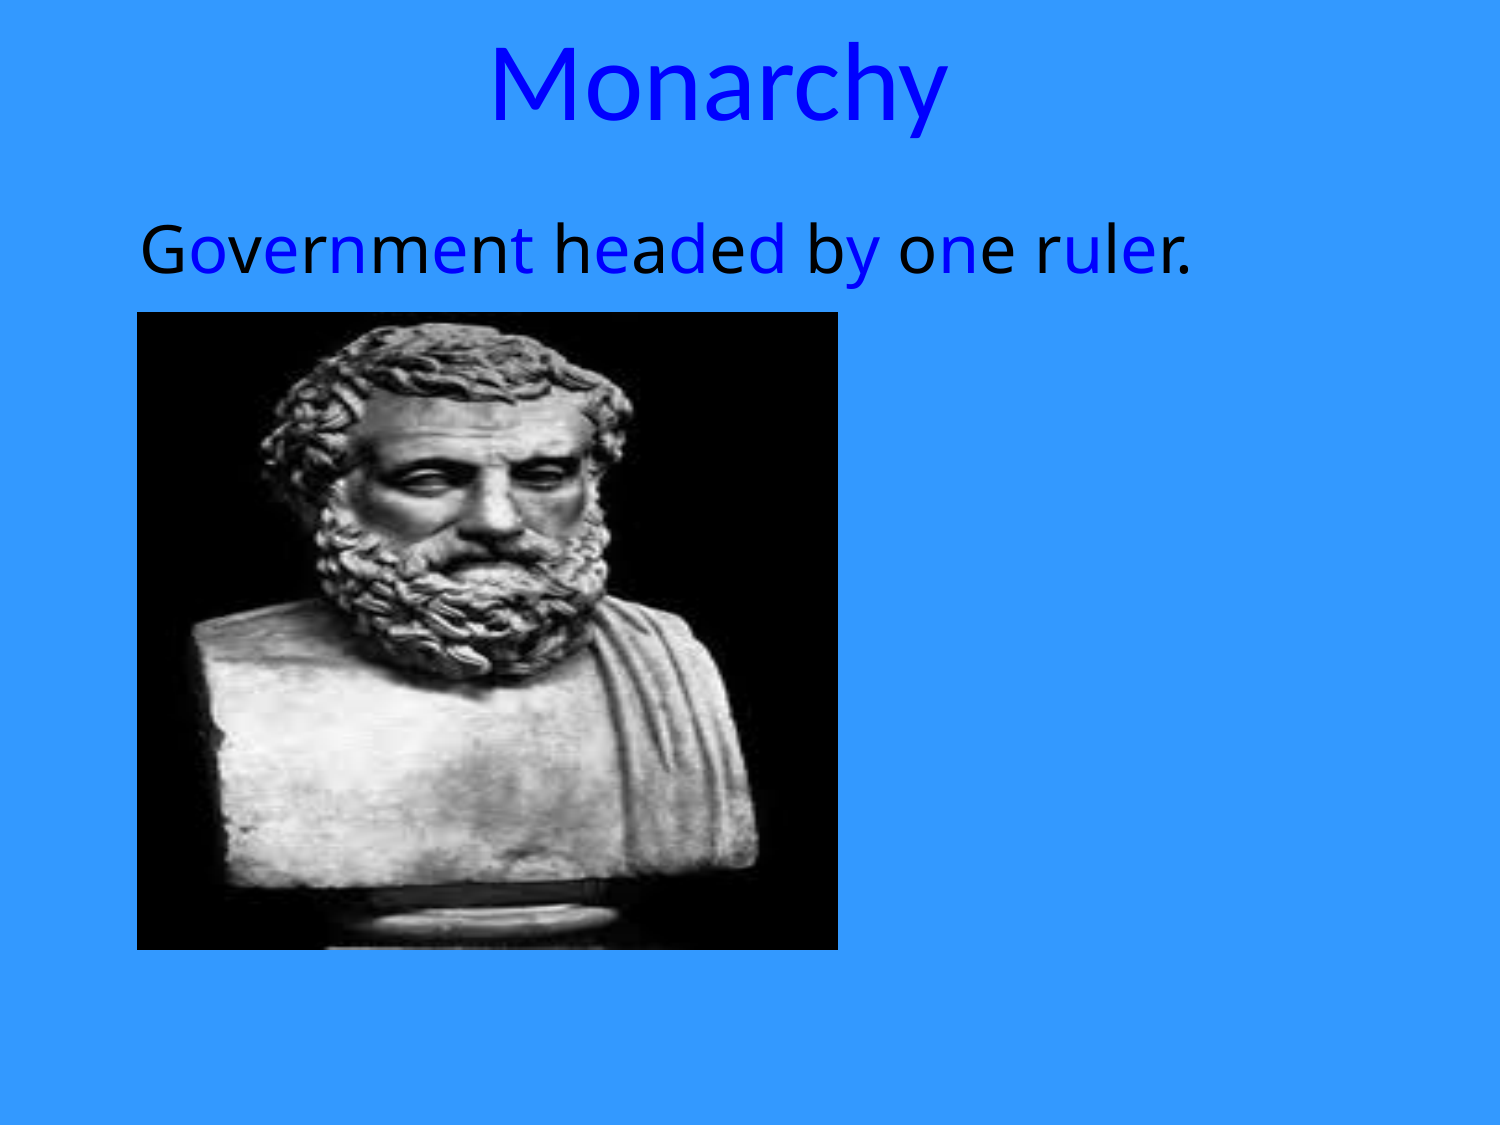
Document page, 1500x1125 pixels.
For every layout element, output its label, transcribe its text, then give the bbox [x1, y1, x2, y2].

picture [137, 312, 838, 951]
title Monarchy [412, 0, 1026, 151]
text_box Government headed by one ruler. [124, 199, 1400, 295]
